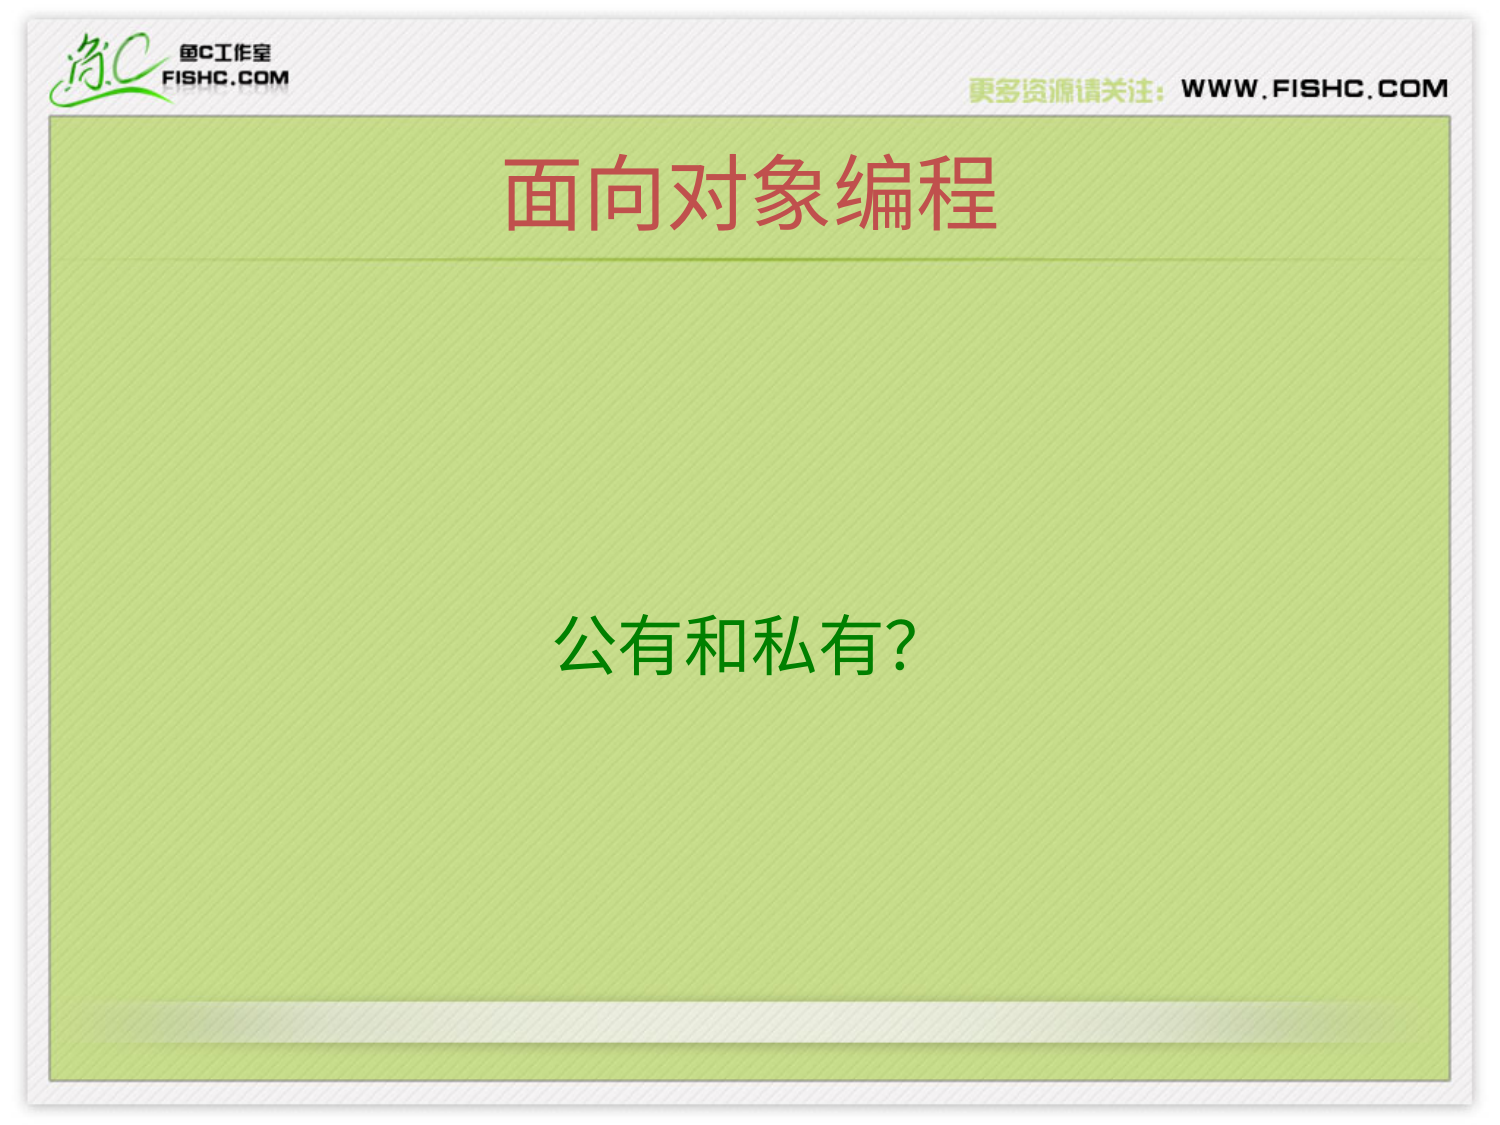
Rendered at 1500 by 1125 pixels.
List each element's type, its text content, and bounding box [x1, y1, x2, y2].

title 面向对象编程 [75, 113, 1425, 268]
list 公有和私有？ [76, 272, 1427, 1016]
picture [0, 0, 1500, 1125]
